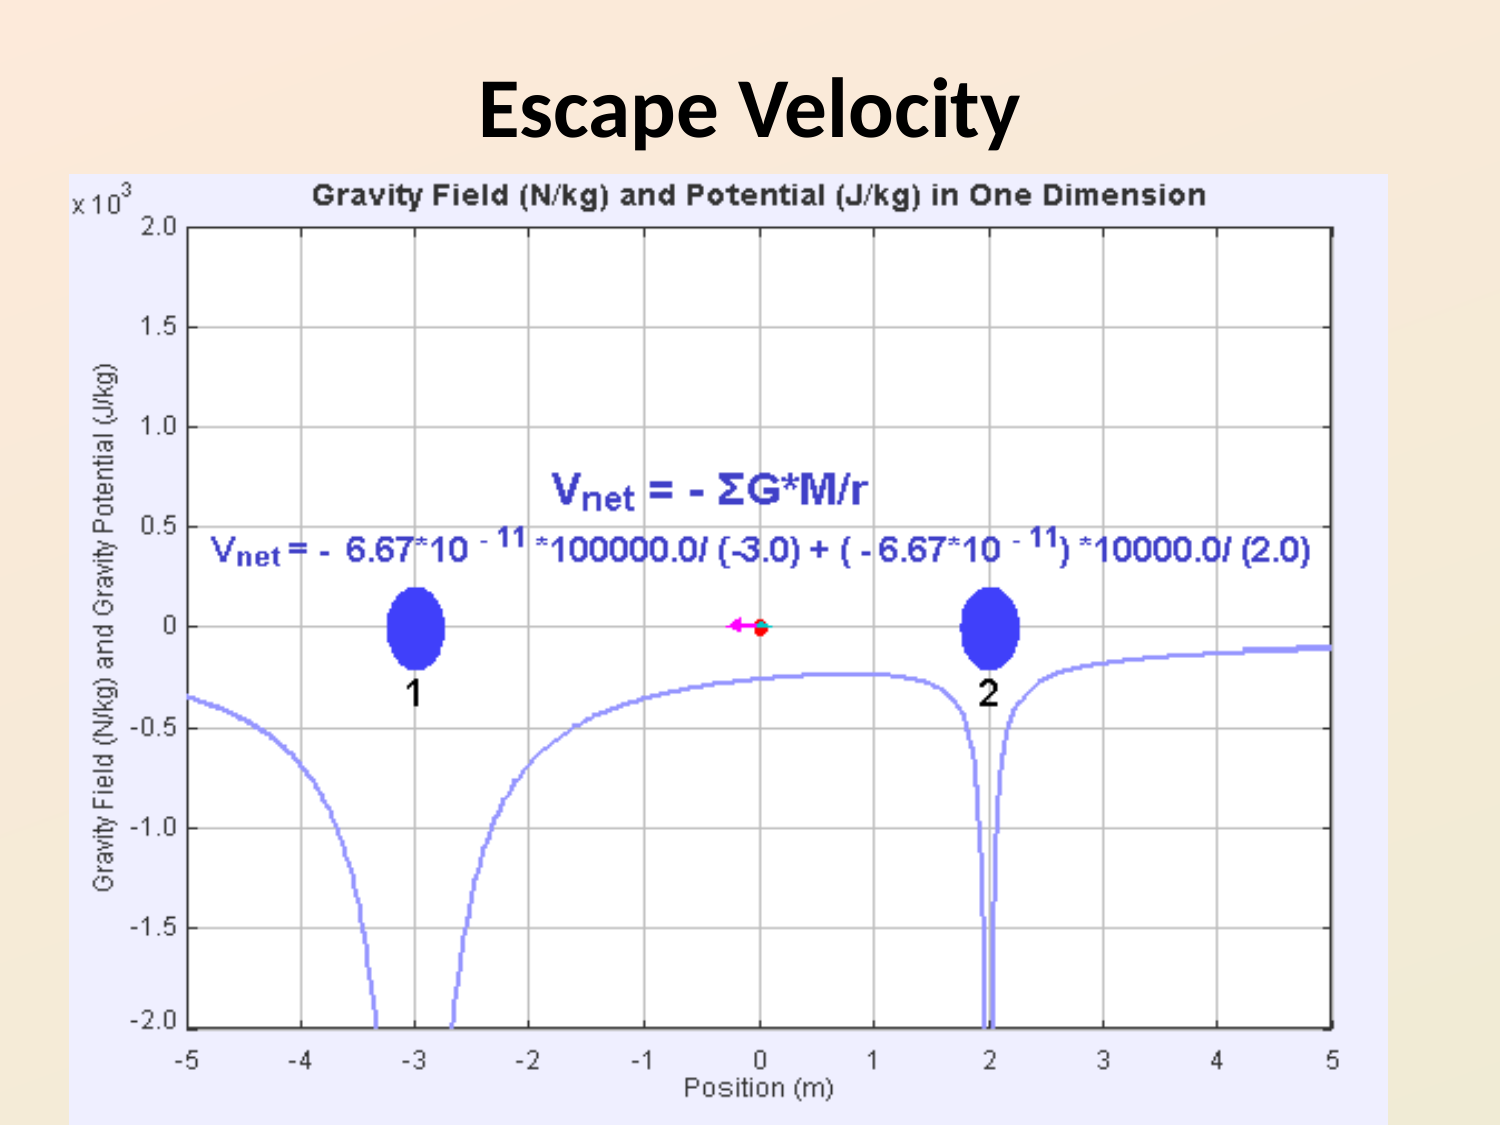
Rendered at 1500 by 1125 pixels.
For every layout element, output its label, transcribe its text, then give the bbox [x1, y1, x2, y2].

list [69, 174, 1388, 1125]
title Escape Velocity [75, 45, 1425, 163]
